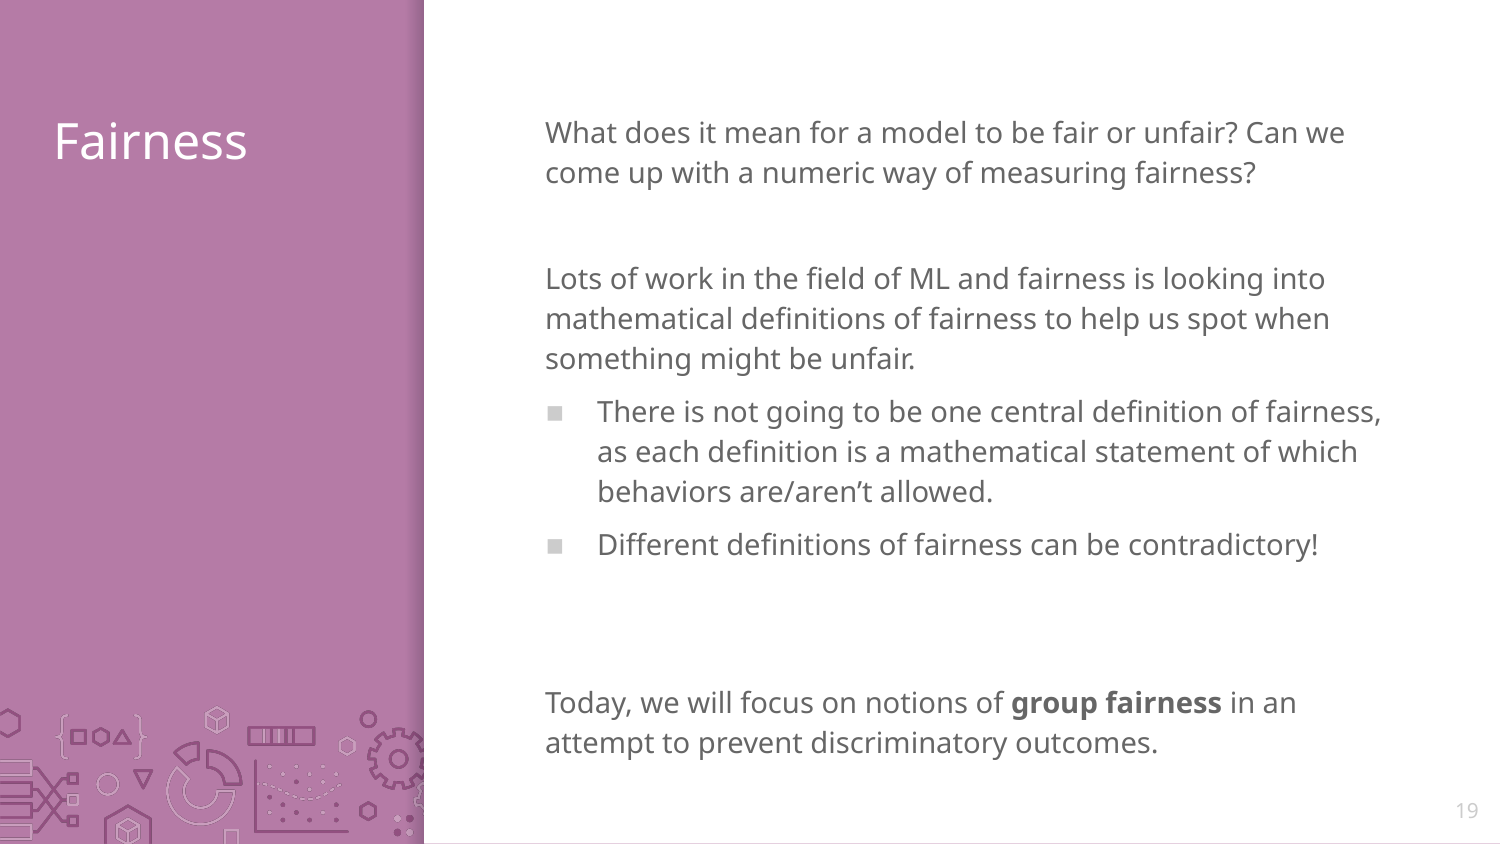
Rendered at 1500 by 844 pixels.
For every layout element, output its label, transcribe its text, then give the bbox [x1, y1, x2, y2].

title Fairness [38, 94, 375, 748]
picture [0, 701, 424, 844]
list What does it mean for a model to be fair or unfair? Can we come up with a numeric way of measuring fairness? Lots of work in the field of ML and fairness is looking into mathematical definitions of fairness to help us spot when something might be unfair. There is not going to be one central definition of fairness, as each definition is a mathematical statement of which behaviors are/aren’t allowed. Different definitions of fairness can be contradictory! Today, we will focus on notions of group fairness in an attempt to prevent discriminatory outcomes. [506, 94, 1425, 748]
slide_number 19 [1403, 779, 1494, 844]
